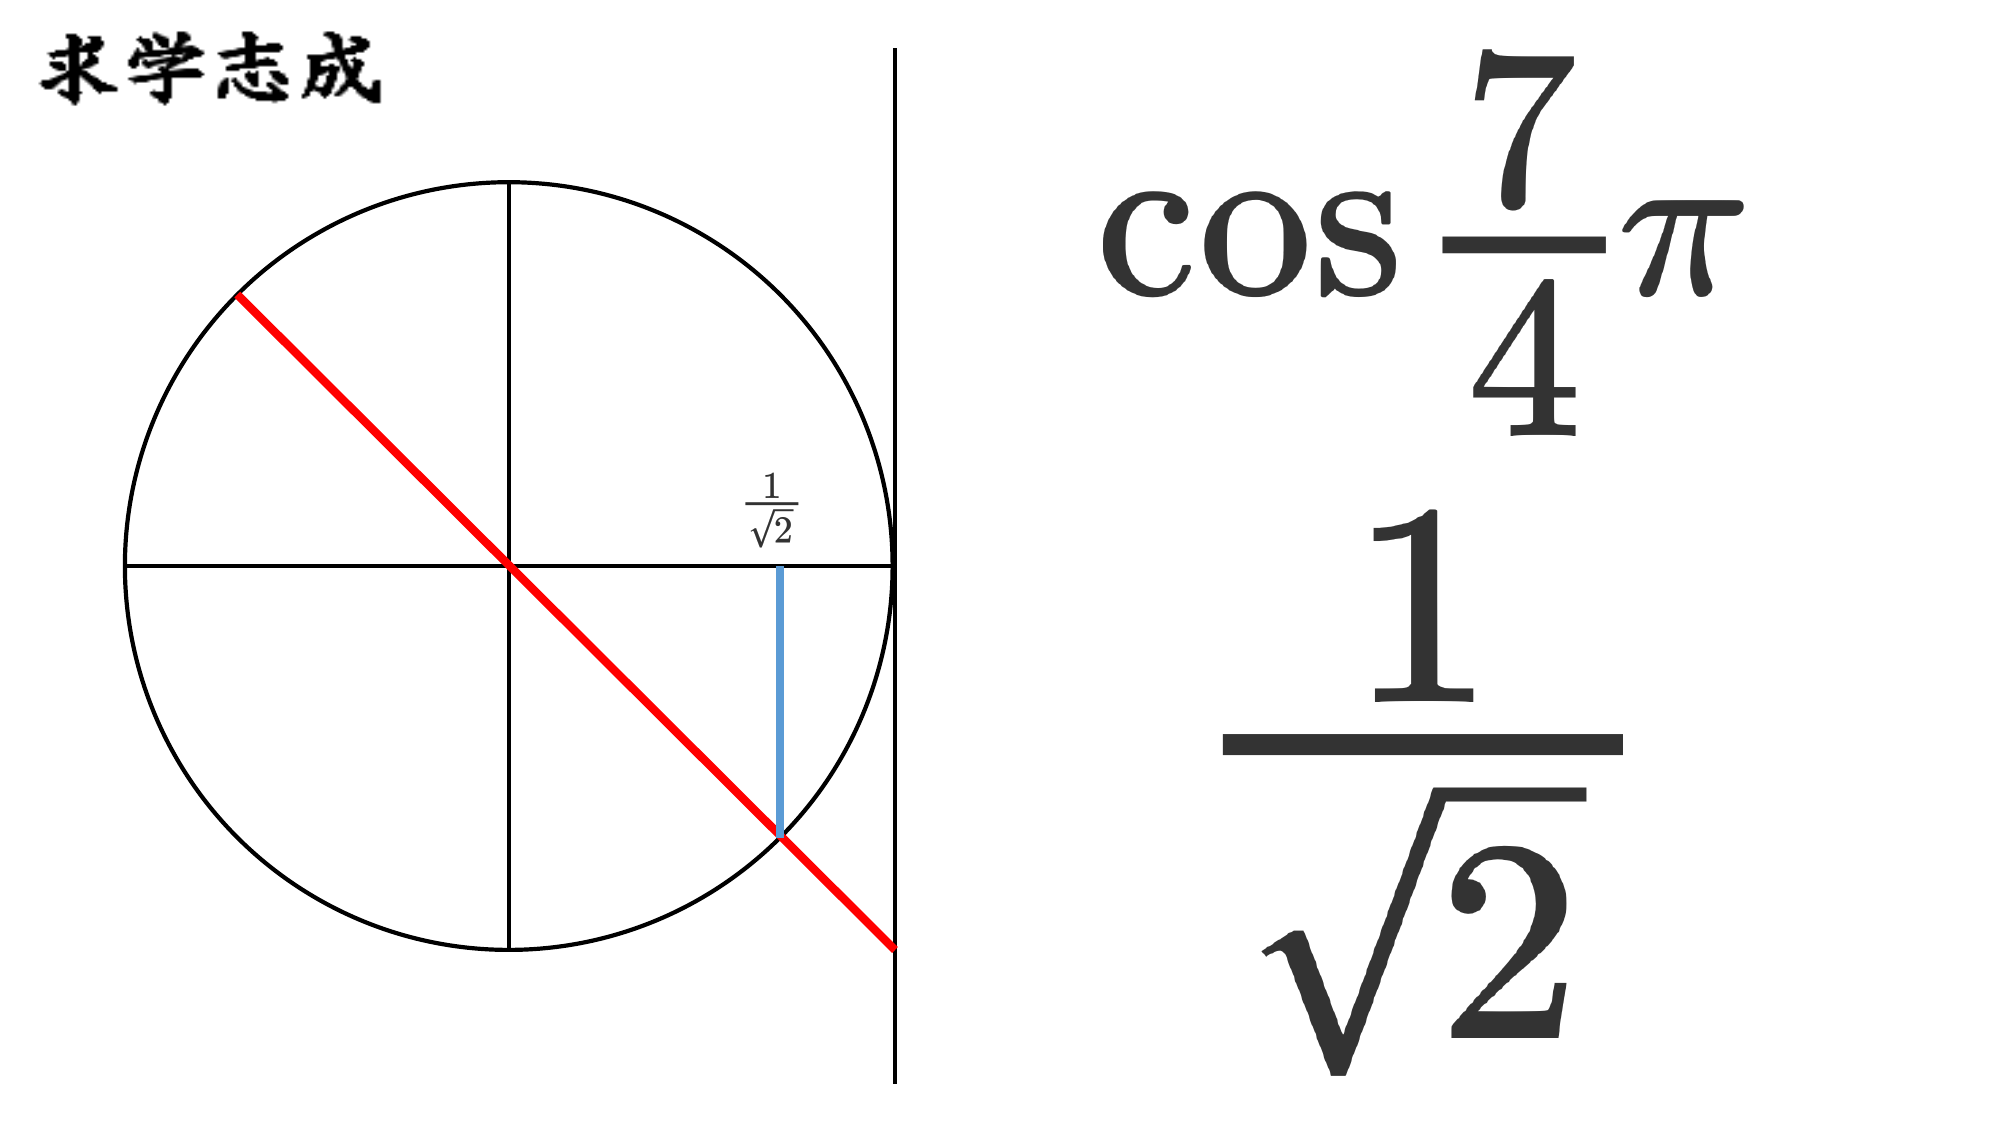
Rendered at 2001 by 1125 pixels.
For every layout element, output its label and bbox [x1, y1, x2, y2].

text_box [123, 181, 782, 839]
picture [738, 465, 806, 555]
picture [1053, 0, 1793, 1125]
picture [18, 0, 403, 166]
text_box [237, 294, 895, 950]
